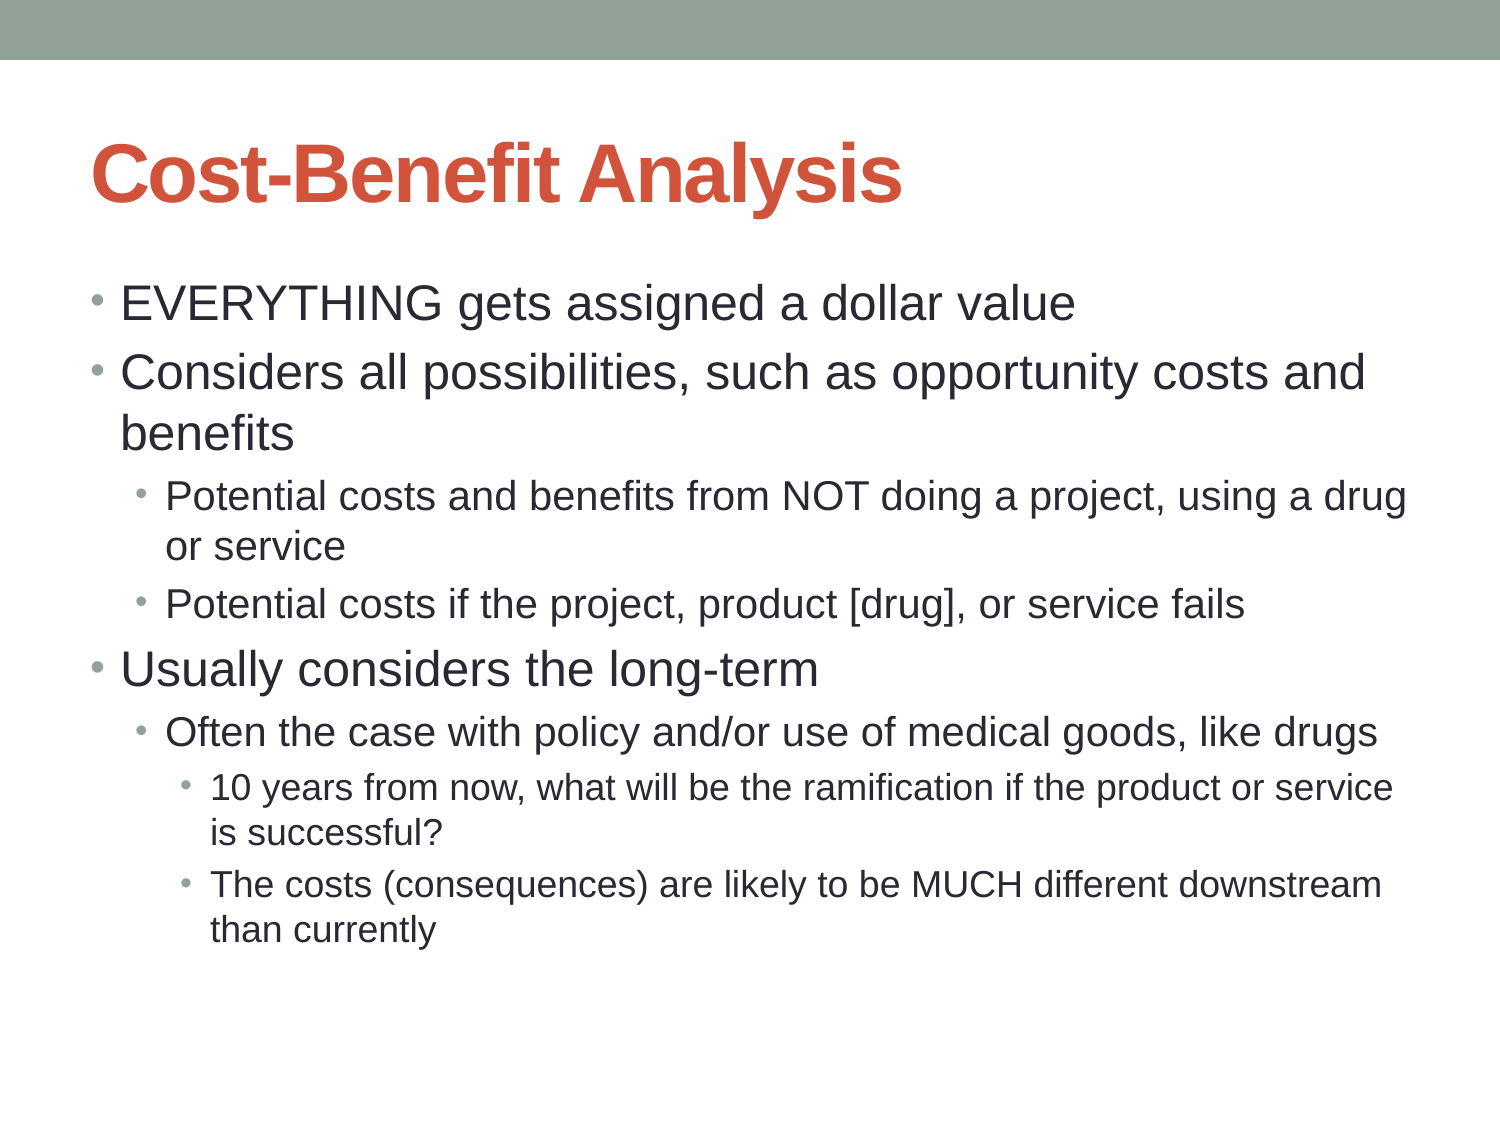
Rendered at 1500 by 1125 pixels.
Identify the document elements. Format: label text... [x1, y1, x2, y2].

title Cost-Benefit Analysis [75, 87, 1425, 250]
list EVERYTHING gets assigned a dollar value Considers all possibilities, such as opportunity costs and benefits Potential costs and benefits from NOT doing a project, using a drug or service Potential costs if the project, product [drug], or service fails Usually considers the long-term Often the case with policy and/or use of medical goods, like drugs 10 years from now, what will be the ramification if the product or service is successful? The costs (consequences) are likely to be MUCH different downstream than currently [75, 262, 1425, 1063]
